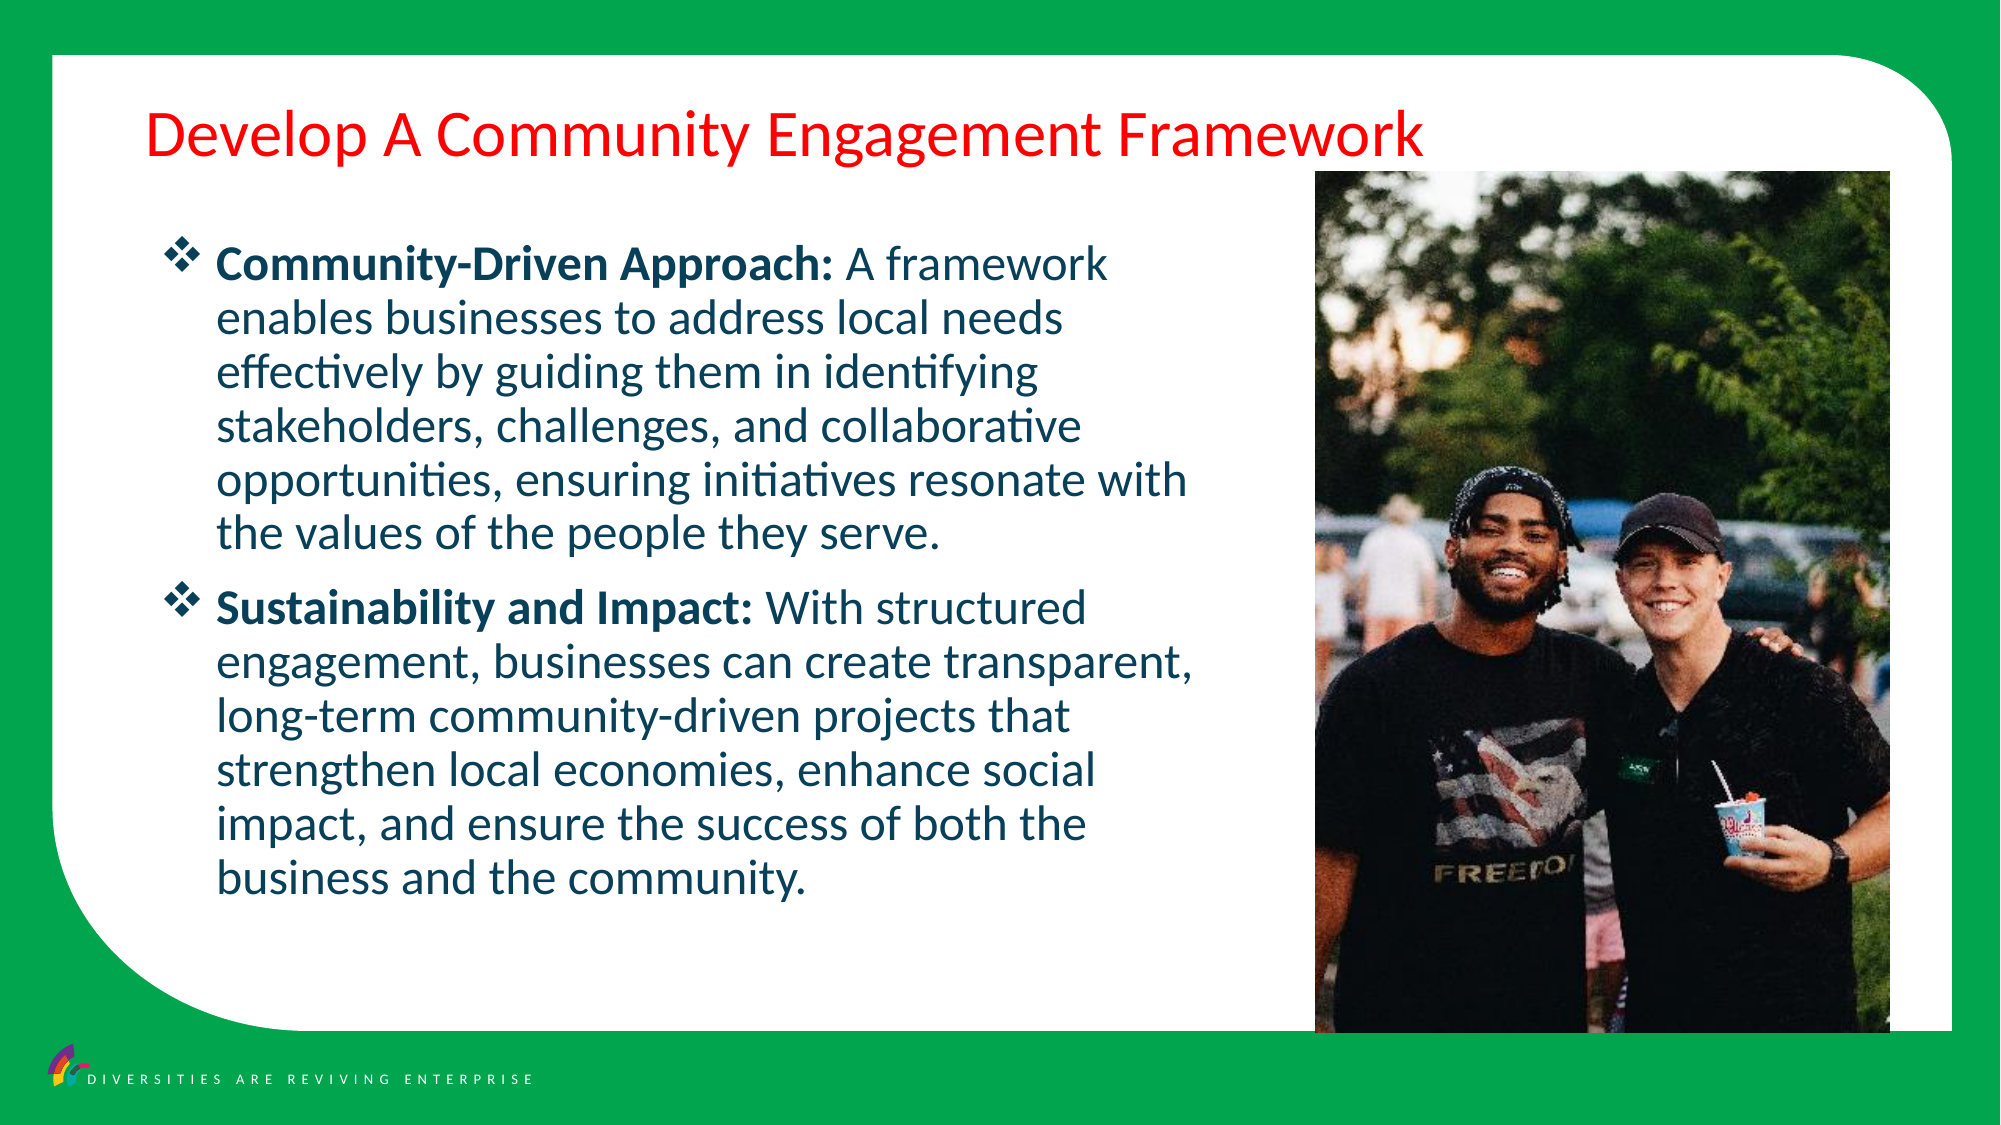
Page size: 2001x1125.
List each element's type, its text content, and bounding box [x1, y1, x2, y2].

picture [1315, 171, 1890, 1033]
list Develop A Community Engagement Framework [130, 91, 1869, 224]
list Community-Driven Approach: A framework enables businesses to address local needs effectively by guiding them in identifying stakeholders, challenges, and collaborative opportunities, ensuring initiatives resonate with the values of the people they serve. Sustainability and Impact: With structured engagement, businesses can create transparent, long-term community-driven projects that strengthen local economies, enhance social impact, and ensure the success of both the business and the community. [145, 229, 1224, 862]
